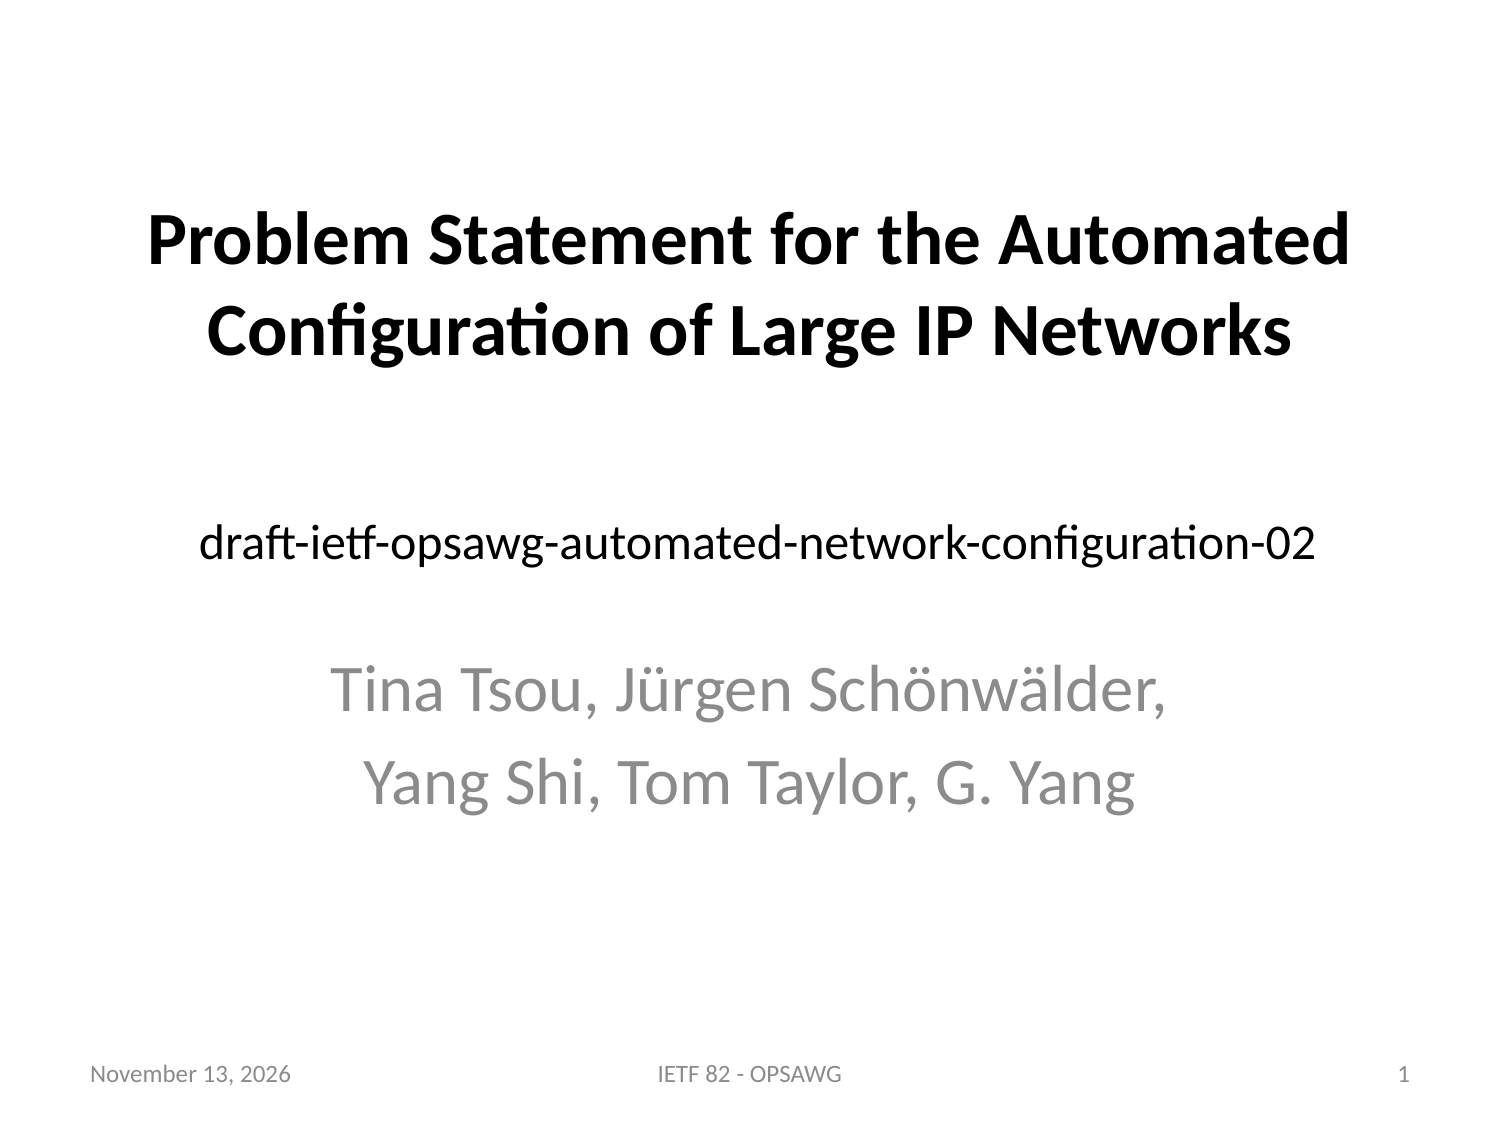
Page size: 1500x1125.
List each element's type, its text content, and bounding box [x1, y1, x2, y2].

slide_number 1 [1074, 1042, 1425, 1103]
subtitle Tina Tsou, Jürgen Schönwälder, Yang Shi, Tom Taylor, G. Yang [225, 637, 1275, 925]
title Problem Statement for the Automated Configuration of Large IP Networks [112, 159, 1388, 401]
footer IETF 82 - OPSAWG [512, 1042, 988, 1103]
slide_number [75, 1042, 425, 1103]
text_box draft-ietf-opsawg-automated-network-configuration-02 [184, 501, 1332, 577]
